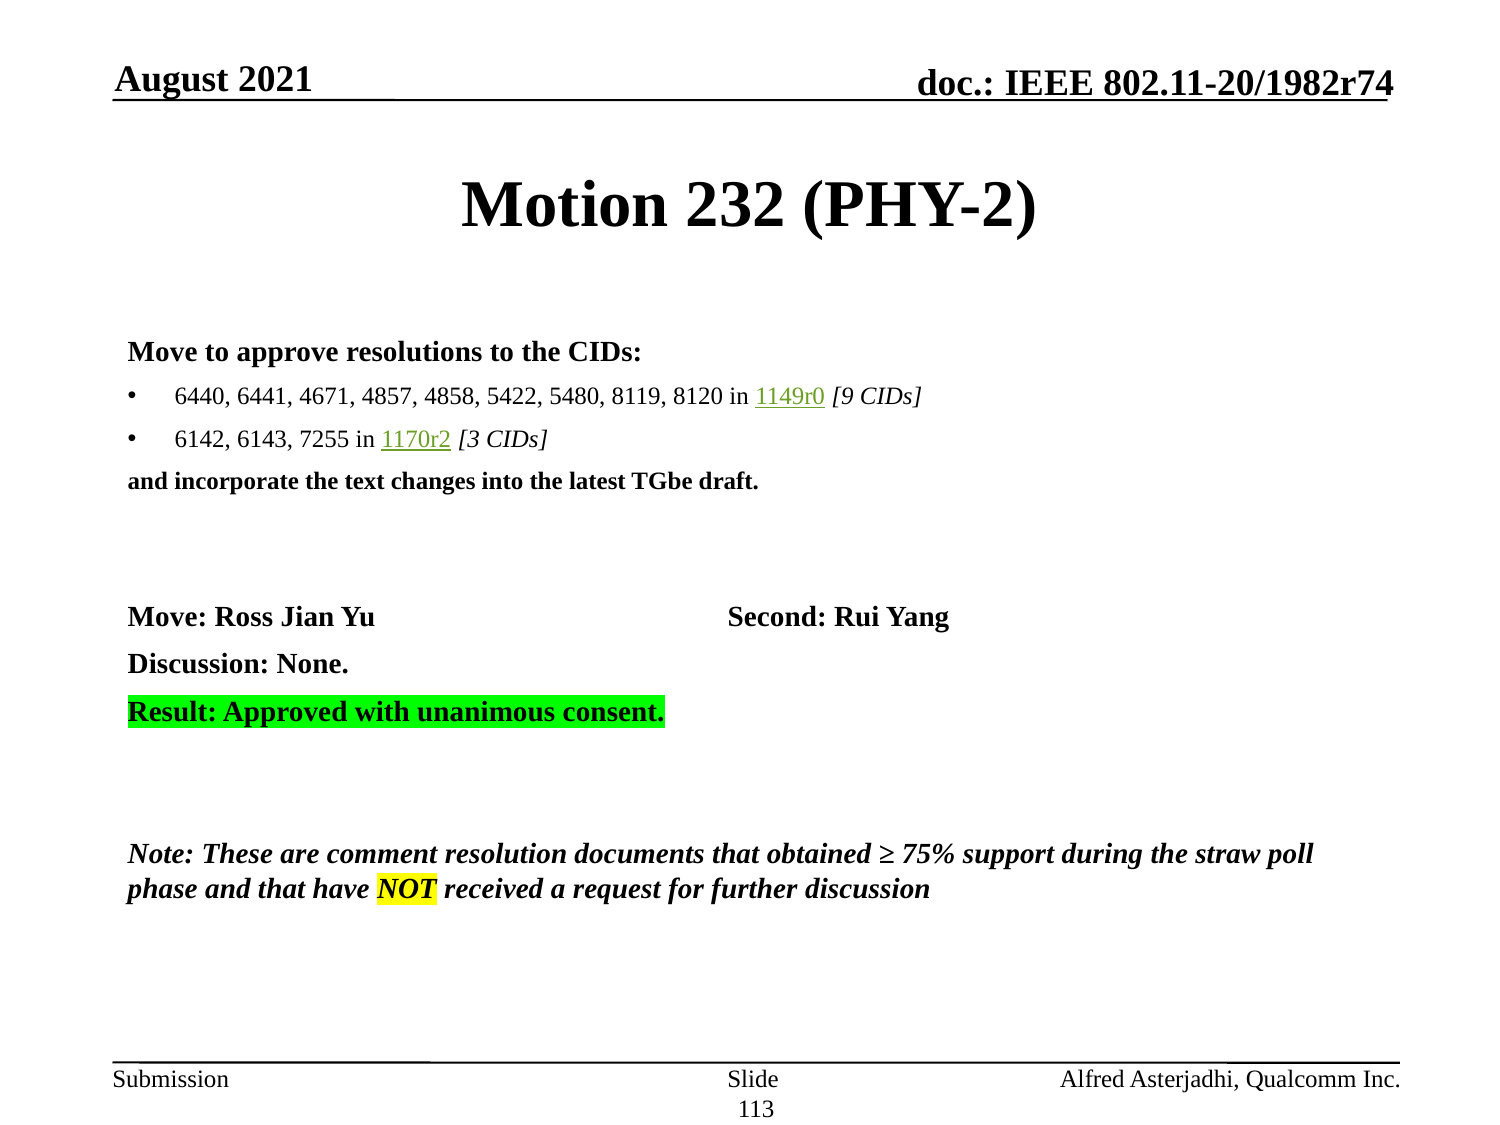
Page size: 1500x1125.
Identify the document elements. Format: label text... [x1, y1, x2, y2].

slide_number Slide 113 [712, 1061, 800, 1123]
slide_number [114, 54, 423, 100]
title Motion 232 (PHY-2) [112, 112, 1388, 288]
list Move to approve resolutions to the CIDs: 6440, 6441, 4671, 4857, 4858, 5422, 5480, 8119, 8120 in 1149r0 [9 CIDs] 6142, 6143, 7255 in 1170r2 [3 CIDs] and incorporate the text changes into the latest TGbe draft. Move: Ross Jian Yu Second: Rui Yang Discussion: None. Result: Approved with unanimous consent. Note: These are comment resolution documents that obtained ≥ 75% support during the straw poll phase and that have NOT received a request for further discussion [112, 324, 1388, 1063]
footer Alfred Asterjadhi, Qualcomm Inc. [878, 1061, 1402, 1093]
